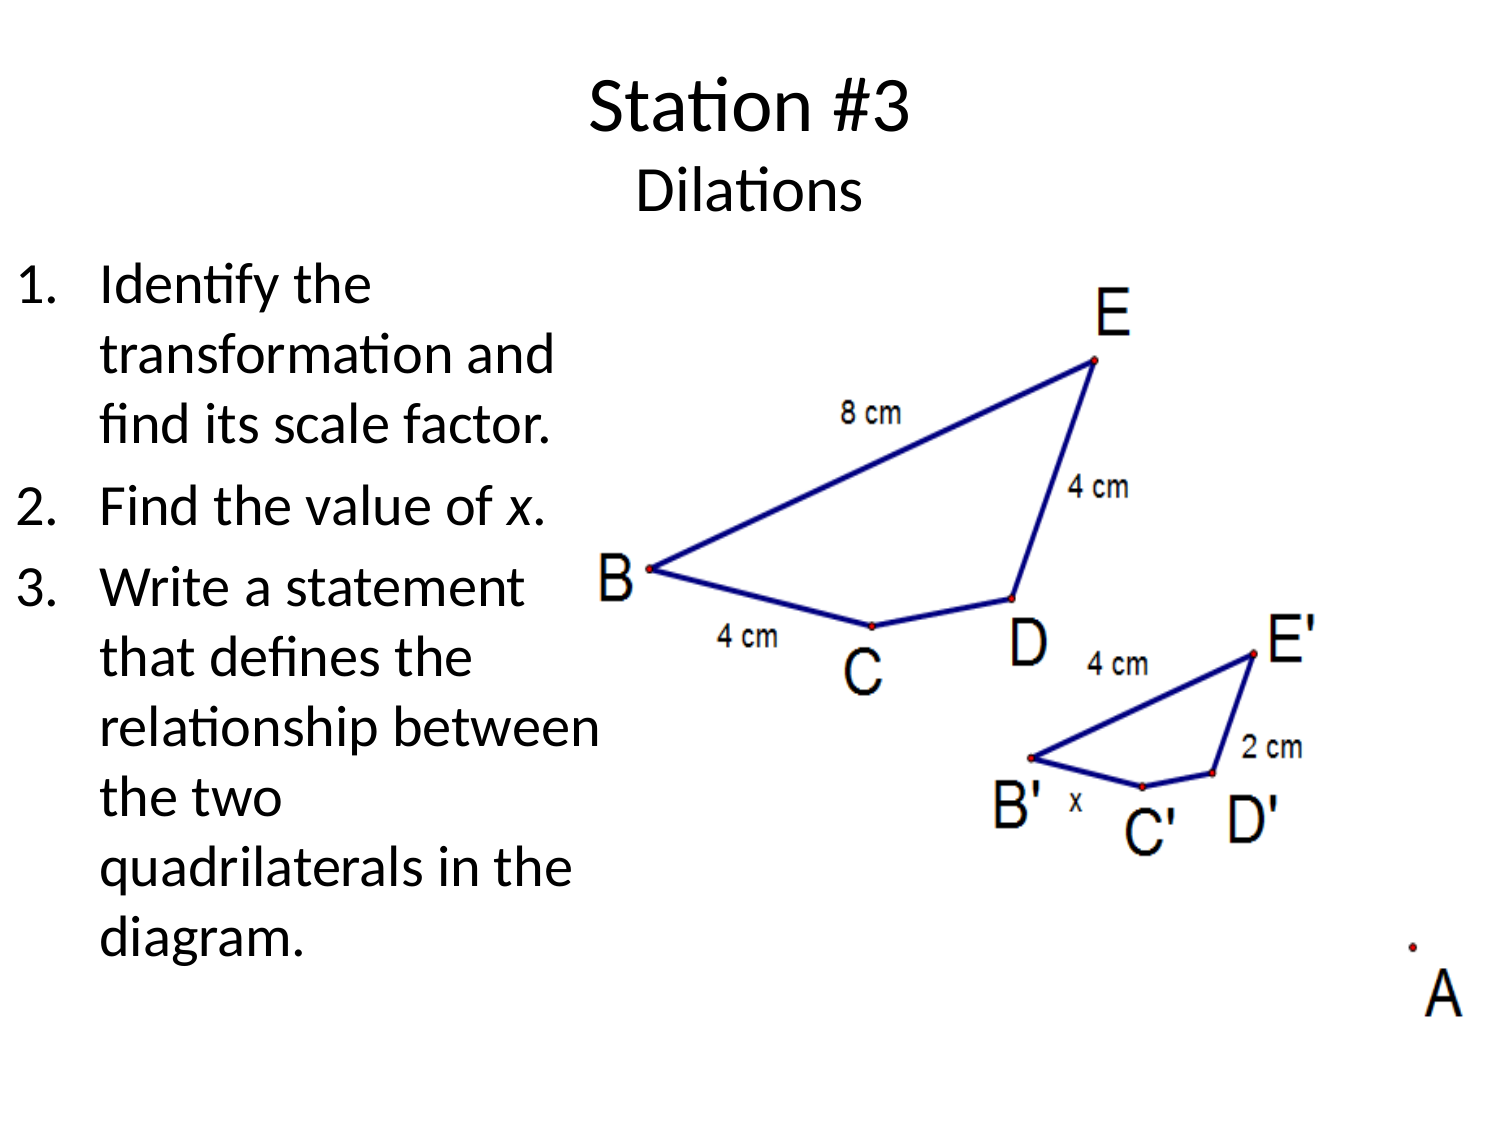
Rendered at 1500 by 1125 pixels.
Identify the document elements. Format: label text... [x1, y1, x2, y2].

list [561, 249, 1500, 1063]
title Station #3 Dilations [75, 45, 1425, 233]
list Identify the transformation and find its scale factor. Find the value of x. Write a statement that defines the relationship between the two quadrilaterals in the diagram. [0, 237, 625, 1125]
